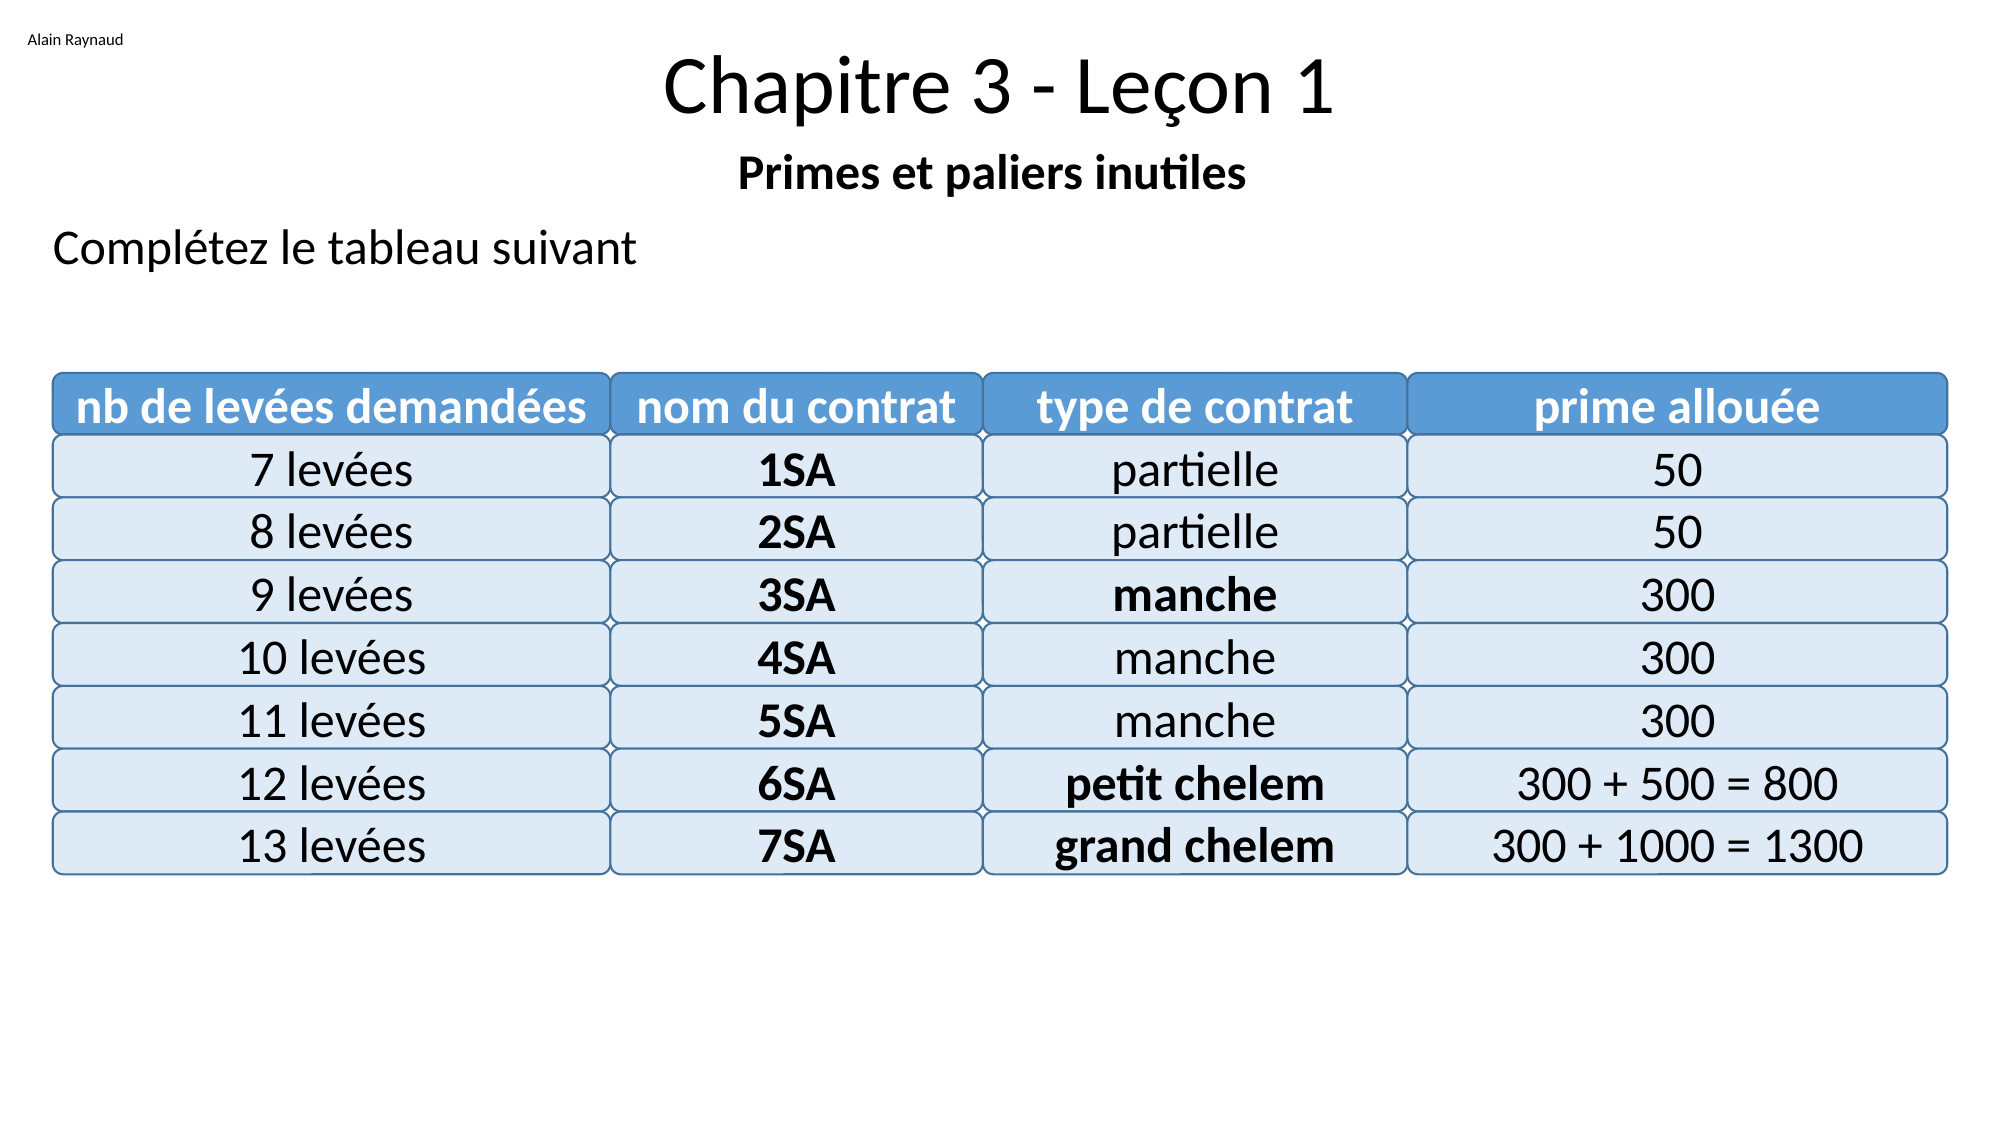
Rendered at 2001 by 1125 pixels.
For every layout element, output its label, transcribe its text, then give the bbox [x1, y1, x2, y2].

text_box 2SA [609, 496, 983, 560]
text_box 10 levées [51, 621, 610, 686]
text_box type de contrat [981, 371, 1407, 434]
text_box 12 levées [51, 747, 610, 811]
text_box 300 [1406, 621, 1949, 686]
text_box 7SA [609, 810, 983, 876]
text_box 300 + 1000 = 1300 [1406, 810, 1949, 876]
text_box nb de levées demandées [51, 371, 610, 434]
text_box 11 levées [51, 684, 610, 748]
text_box 4SA [609, 621, 983, 686]
text_box prime allouée [1406, 371, 1949, 435]
text_box 8 levées [51, 496, 610, 560]
text_box manche [981, 621, 1407, 686]
text_box 300 [1406, 559, 1949, 623]
subtitle Primes et paliers inutiles Complétez le tableau suivant [37, 139, 1948, 1088]
text_box 6SA [609, 747, 983, 811]
text_box 13 levées [51, 810, 610, 876]
text_box 7 levées [51, 433, 610, 497]
text_box Alain Raynaud [12, 21, 147, 57]
text_box nom du contrat [609, 371, 983, 435]
text_box 300 [1406, 684, 1949, 749]
text_box manche [981, 684, 1407, 748]
text_box 5SA [609, 684, 983, 749]
text_box 9 levées [51, 559, 610, 623]
text_box 3SA [609, 559, 983, 623]
text_box grand chelem [981, 810, 1407, 876]
text_box 300 + 500 = 800 [1406, 747, 1949, 811]
text_box petit chelem [981, 747, 1407, 811]
text_box manche [981, 559, 1407, 623]
text_box partielle [981, 496, 1407, 560]
text_box partielle [981, 433, 1407, 497]
text_box 1SA [609, 433, 983, 497]
title Chapitre 3 - Leçon 1 [249, 38, 1750, 139]
text_box 50 [1406, 433, 1949, 497]
text_box 50 [1406, 496, 1949, 560]
